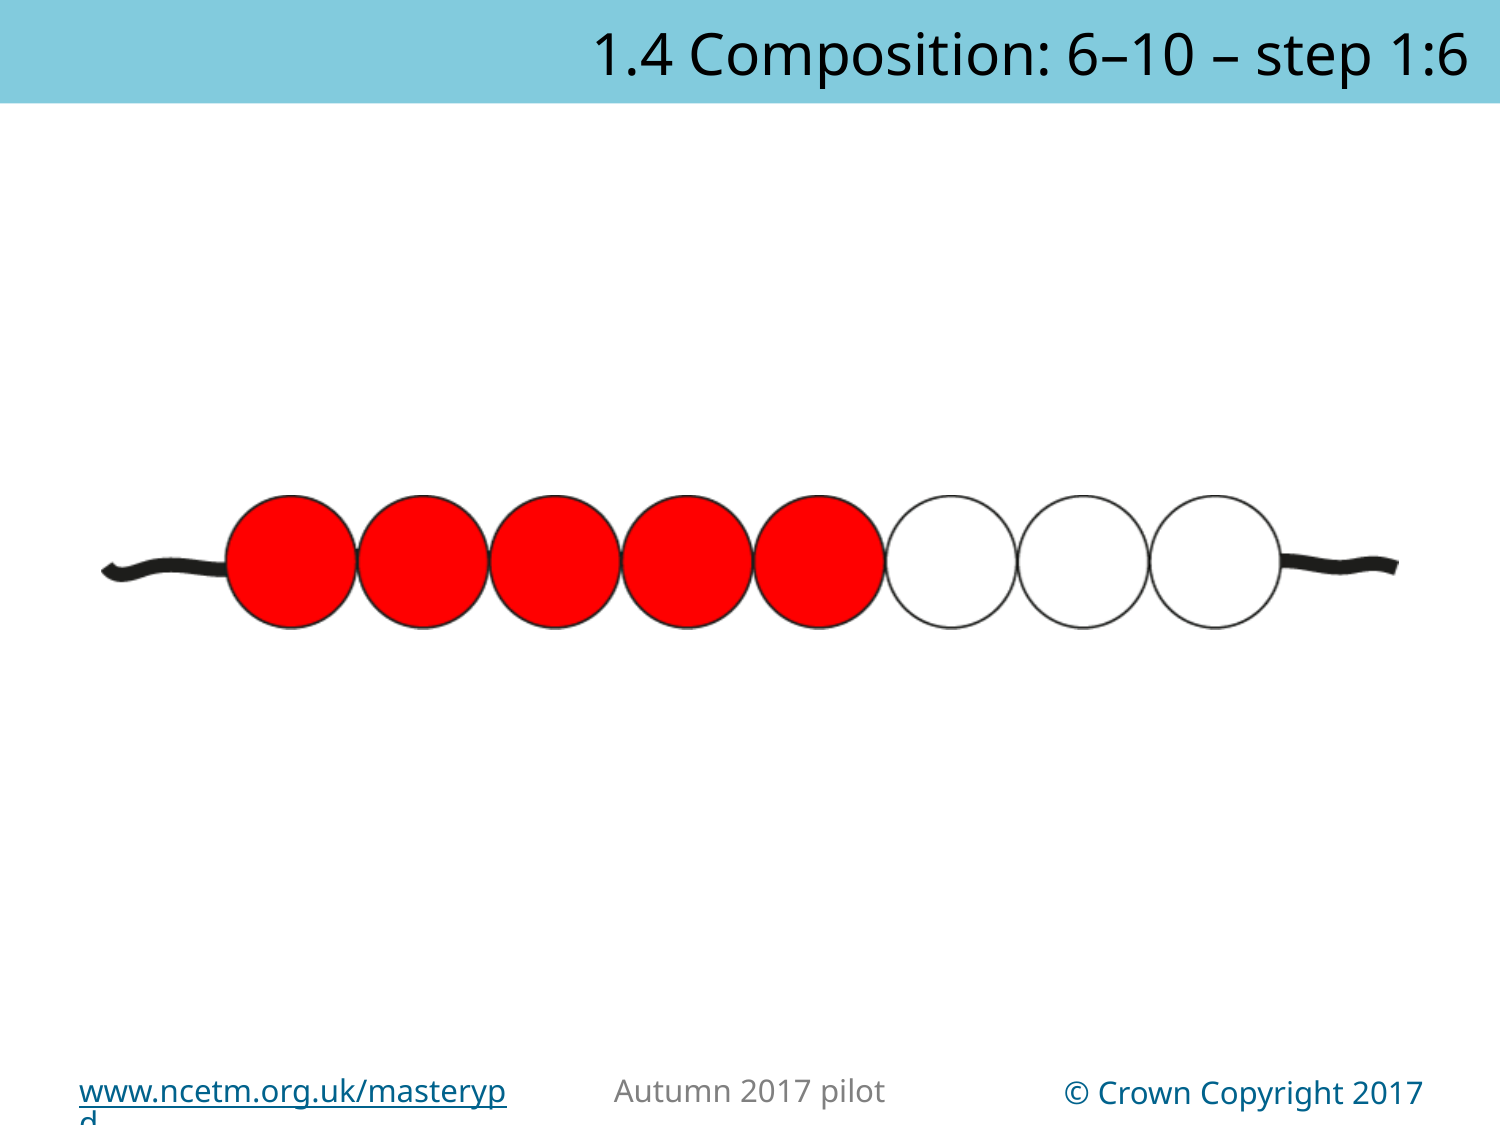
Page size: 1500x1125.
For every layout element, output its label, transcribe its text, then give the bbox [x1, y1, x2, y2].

picture [101, 495, 1399, 630]
list 1.4 Composition: 6–10 – step 1:6 [0, 0, 1500, 104]
